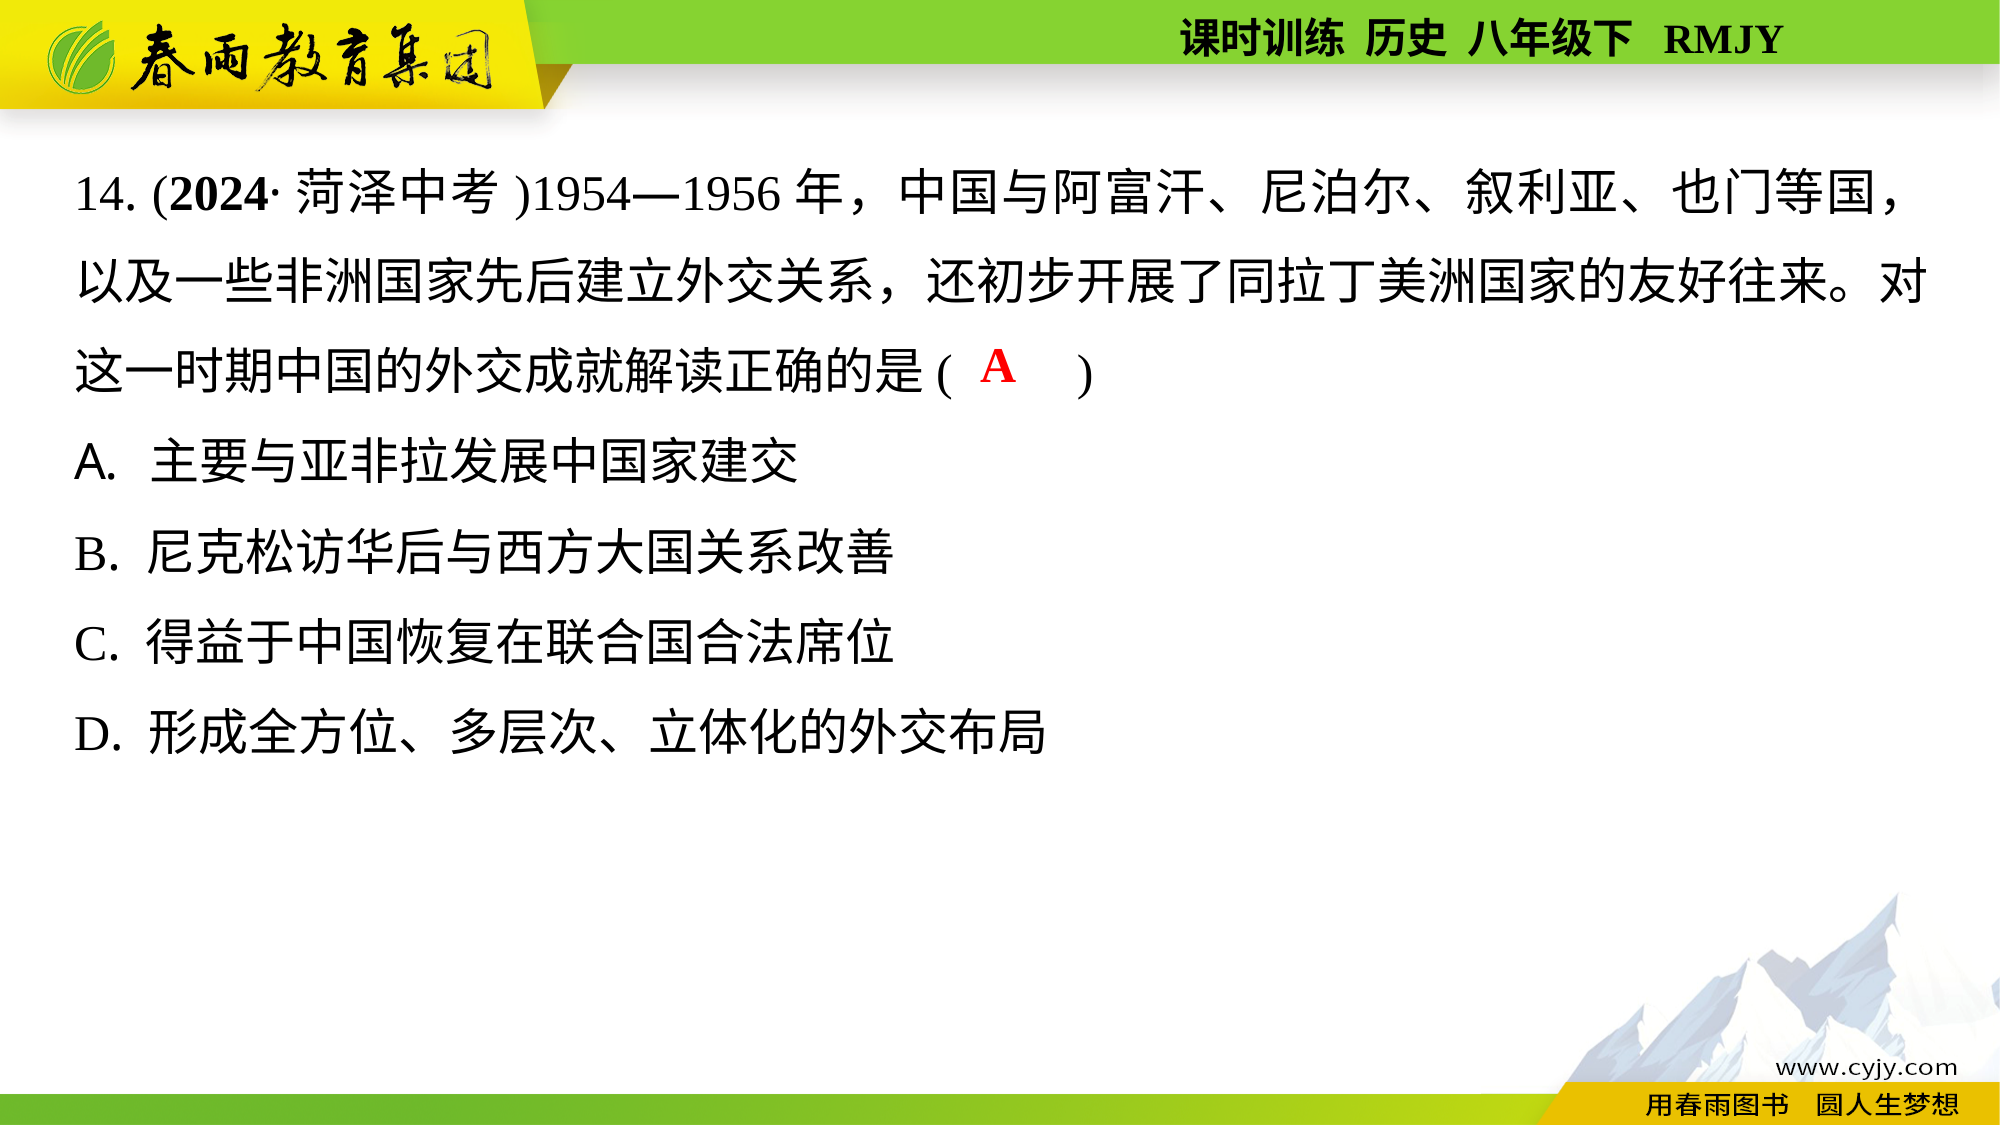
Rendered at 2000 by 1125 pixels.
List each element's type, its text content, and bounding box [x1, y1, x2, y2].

text_box A [965, 324, 1032, 400]
picture [0, 0, 2000, 1125]
list 14. (2024·菏泽中考)1954—1956年，中国与阿富汗、尼泊尔、叙利亚、也门等国，以及一些非洲国家先后建立外交关系，还初步开展了同拉丁美洲国家的友好往来。对这一时期中国的外交成就解读正确的是( ) 主要与亚非拉发展中国家建交 B. 尼克松访华后与西方大国关系改善 C. 得益于中国恢复在联合国合法席位 D. 形成全方位、多层次、立体化的外交布局 [59, 122, 1944, 774]
